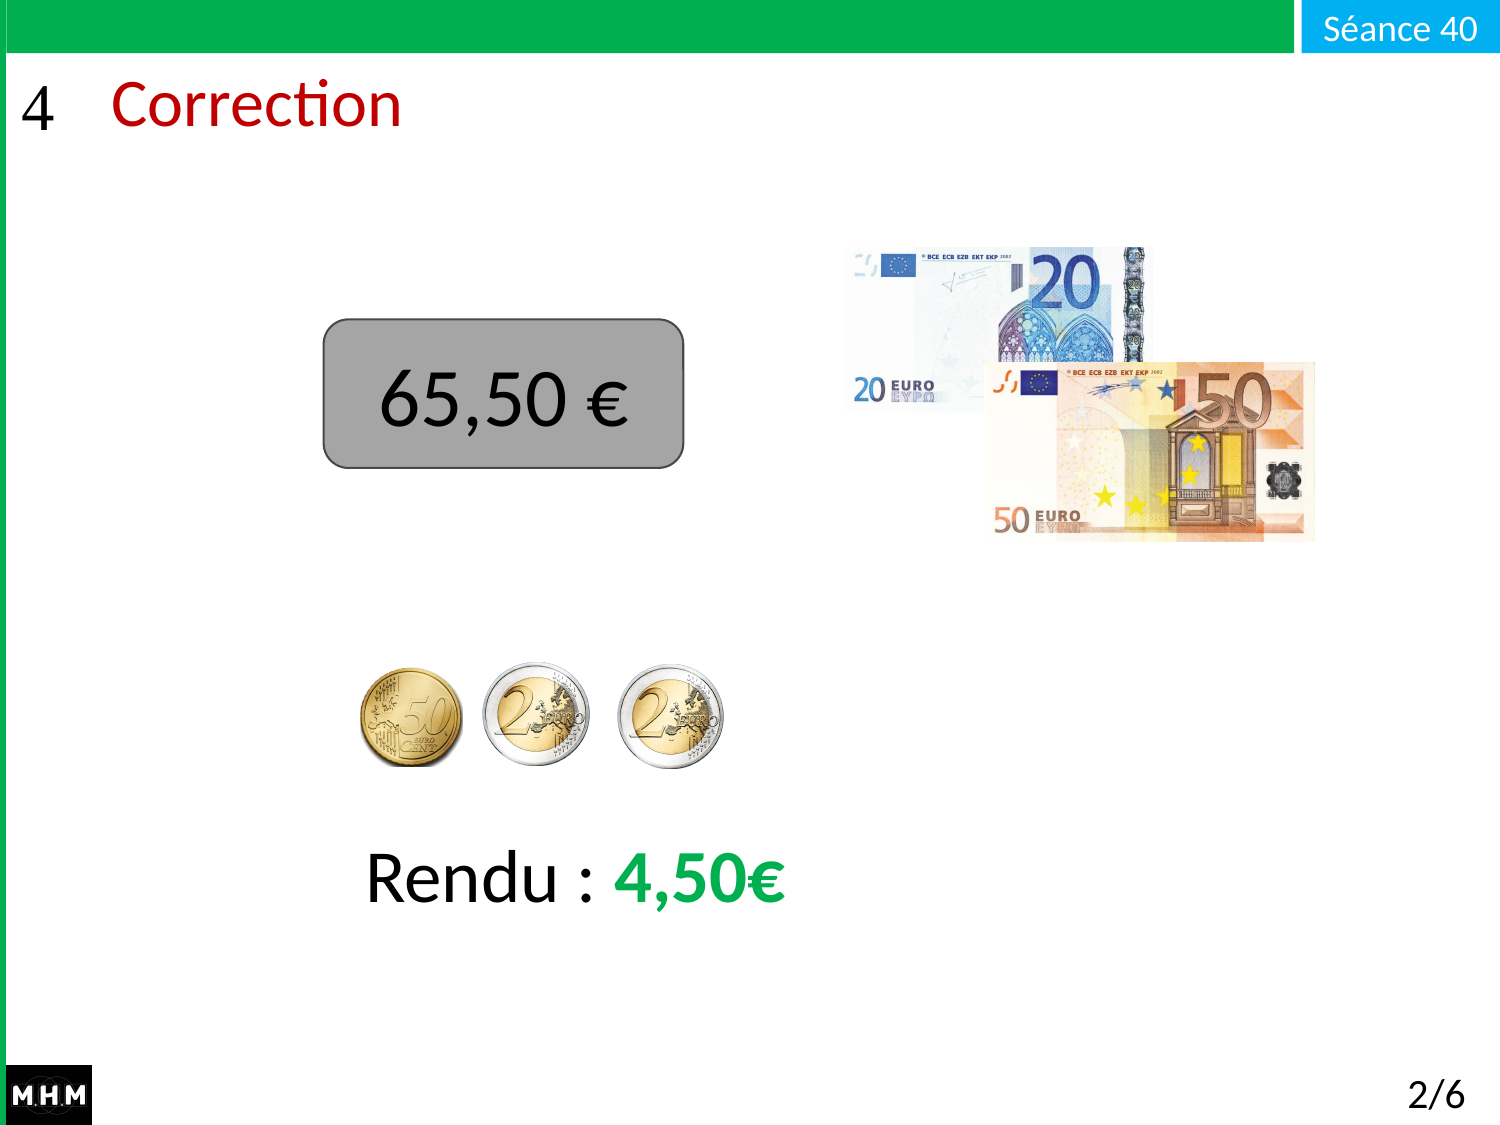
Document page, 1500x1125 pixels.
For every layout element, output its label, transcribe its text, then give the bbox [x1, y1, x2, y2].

picture [482, 662, 590, 767]
text_box 65,50 € [322, 318, 685, 469]
list 2/6 [1373, 1064, 1500, 1125]
text_box Rendu : 4,50€ [350, 820, 1150, 926]
picture [845, 247, 1315, 542]
title Correction [96, 60, 1391, 150]
picture [6, 1065, 92, 1125]
picture [616, 664, 724, 769]
picture [360, 666, 463, 767]
